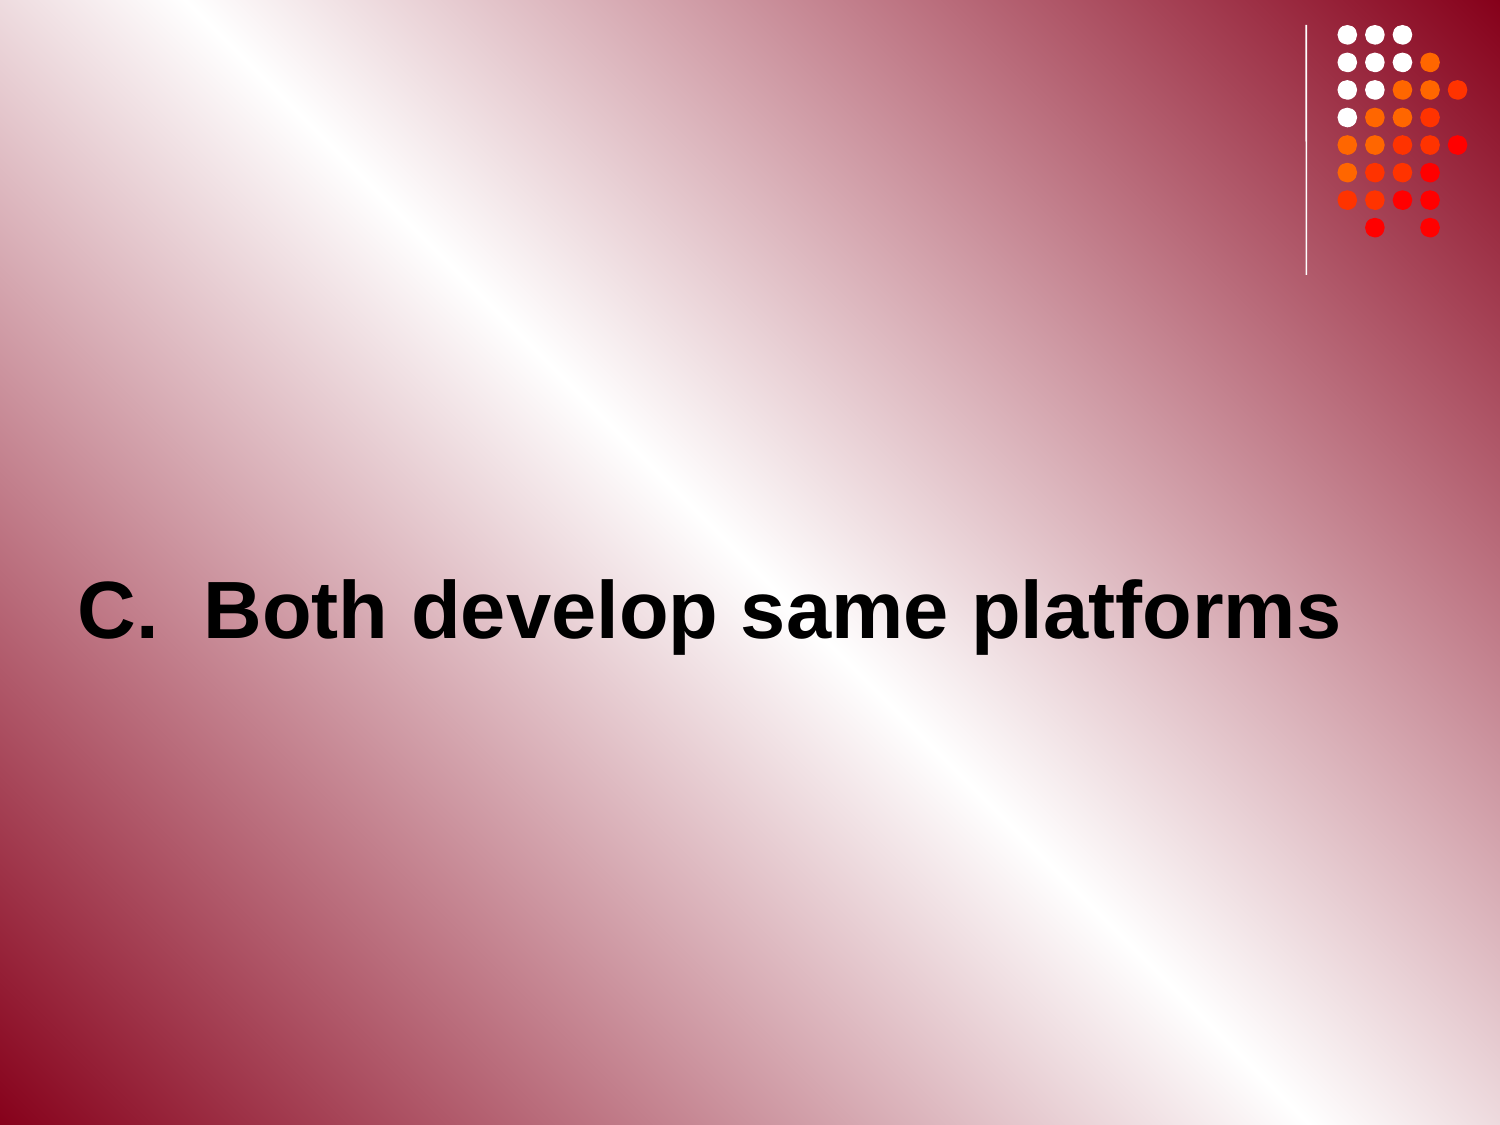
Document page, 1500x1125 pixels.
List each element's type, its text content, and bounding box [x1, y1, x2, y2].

title C. Both develop same platforms [62, 450, 1413, 663]
